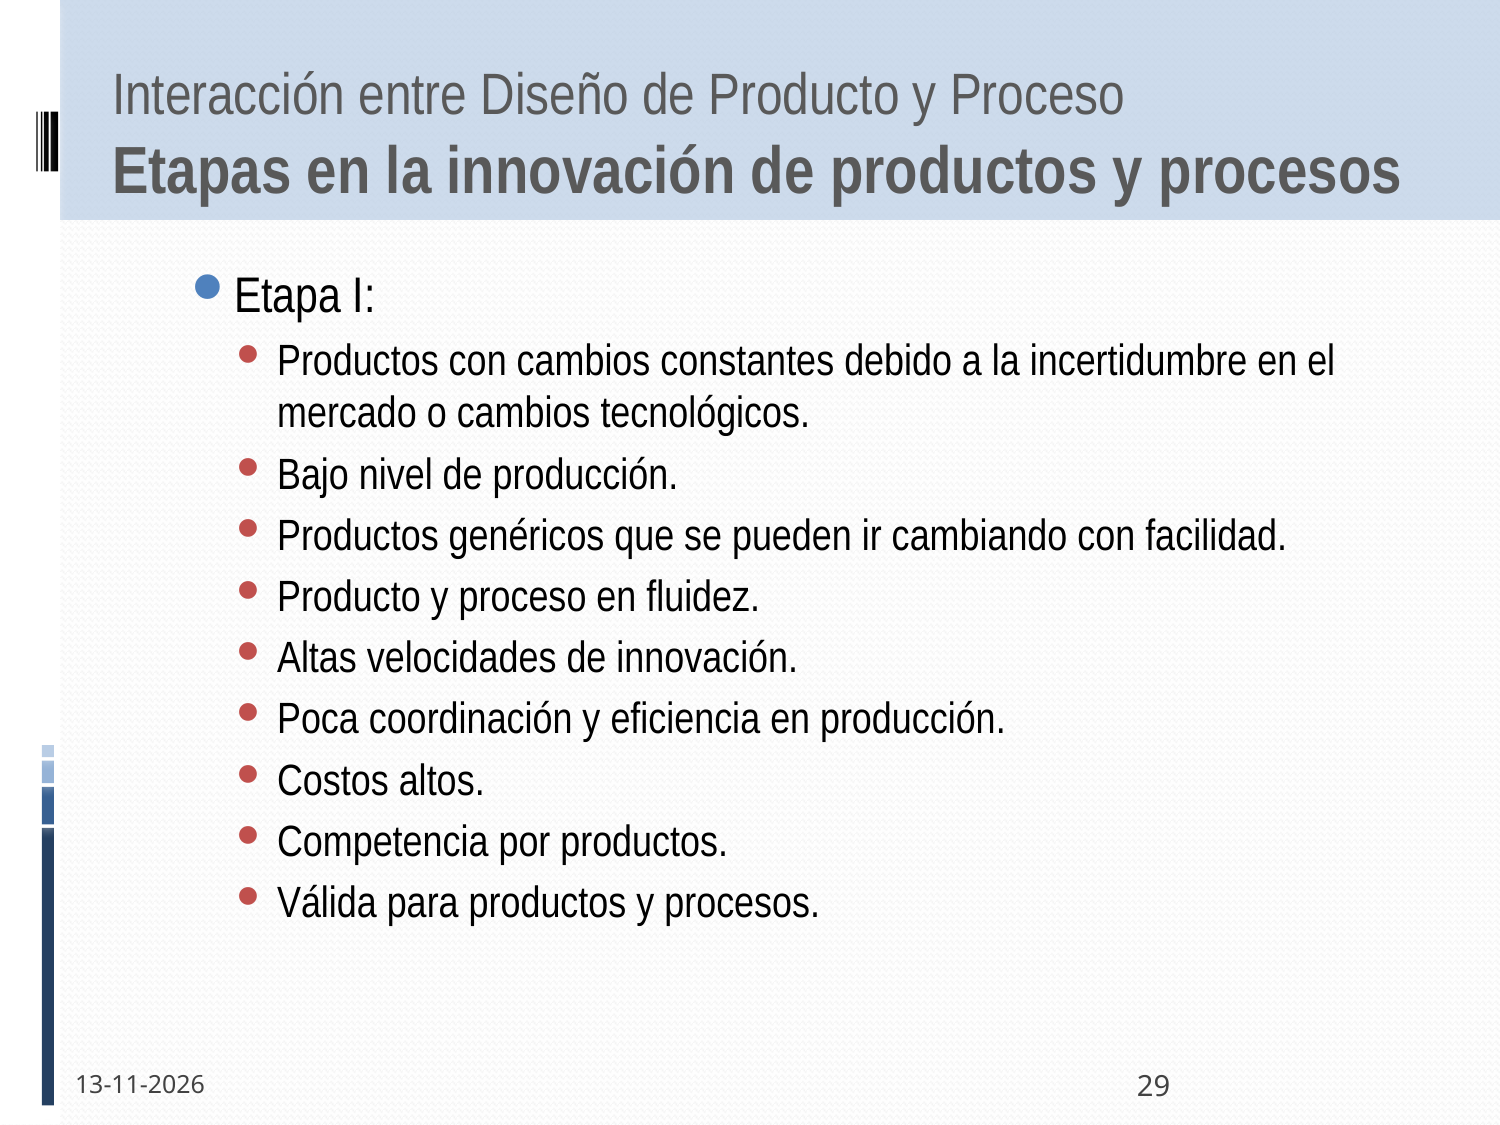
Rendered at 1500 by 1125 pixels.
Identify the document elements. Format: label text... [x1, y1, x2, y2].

list Etapa I: Productos con cambios constantes debido a la incertidumbre en el mercado o cambios tecnológicos. Bajo nivel de producción. Productos genéricos que se pueden ir cambiando con facilidad. Producto y proceso en fluidez. Altas velocidades de innovación. Poca coordinación y eficiencia en producción. Costos altos. Competencia por productos. Válida para productos y procesos. [111, 255, 1436, 1038]
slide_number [75, 1042, 243, 1103]
title Interacción entre Diseño de Producto y Proceso Etapas en la innovación de productos y procesos [111, 18, 1436, 207]
slide_number 29 [1045, 1046, 1171, 1107]
